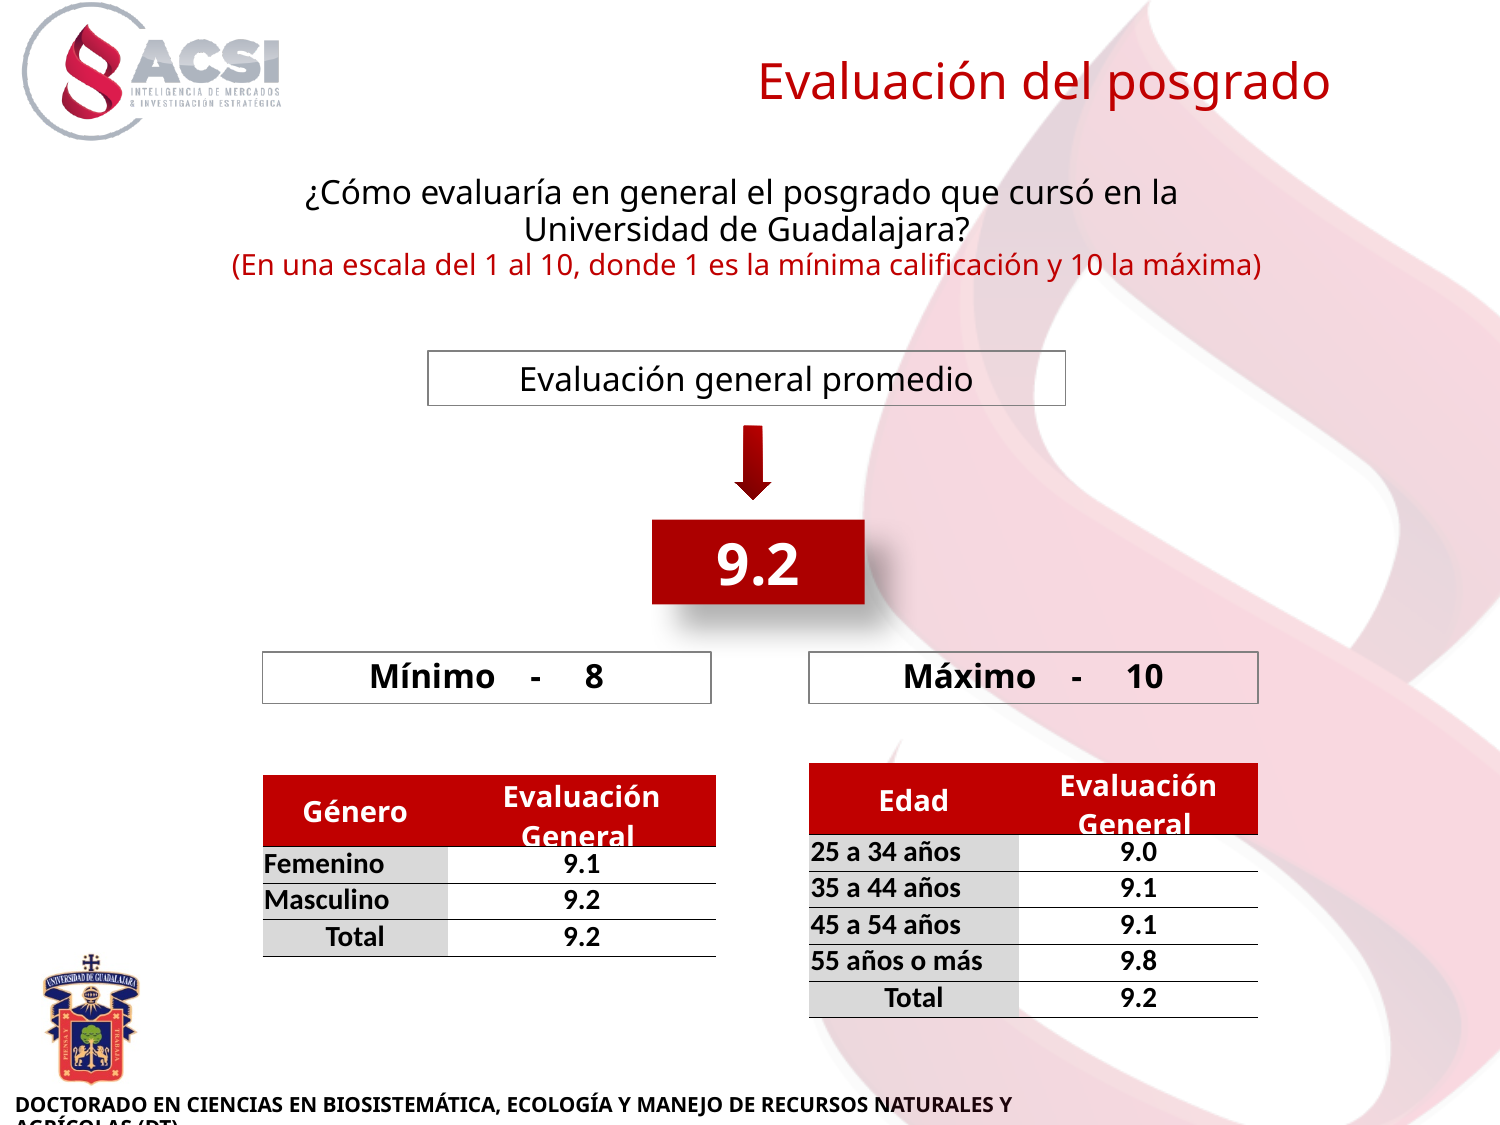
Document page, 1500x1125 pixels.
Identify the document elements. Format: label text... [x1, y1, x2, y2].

text_box Evaluación del posgrado [589, 42, 1500, 118]
table_cell 9.2 [448, 884, 716, 919]
picture [41, 952, 141, 1088]
table_cell 55 años o más [809, 945, 1019, 981]
text_box [734, 425, 772, 500]
table_header Evaluación General [1019, 763, 1258, 834]
picture [10, 0, 292, 159]
table_cell Total [809, 982, 1019, 1017]
text_box Máximo - 10 [809, 651, 1258, 704]
table_header Evaluación General [448, 775, 716, 846]
text_box Mínimo - 8 [262, 651, 711, 704]
table_header Edad [809, 763, 1019, 834]
text_box Evaluación general promedio [427, 350, 1066, 406]
text_box ¿Cómo evaluaría en general el posgrado que cursó en la Universidad de Guadalajara? (En una escala del 1 al 10, donde 1 es la mínima calificación y 10 la máxima) [11, 167, 1483, 290]
table_cell Masculino [263, 884, 448, 919]
table_cell 9.2 [1019, 982, 1258, 1017]
table_cell Femenino [263, 847, 448, 883]
table_cell 9.1 [448, 847, 716, 883]
table_cell 9.1 [1019, 872, 1258, 907]
table_cell 45 a 54 años [809, 908, 1019, 944]
table_header Género [263, 775, 448, 846]
table_cell 9.1 [1019, 908, 1258, 944]
table_cell 25 a 34 años [809, 835, 1019, 871]
table_cell Total [263, 920, 448, 956]
table_cell 9.0 [1019, 835, 1258, 871]
table_cell 9.2 [448, 920, 716, 956]
table_cell 9.8 [1019, 945, 1258, 981]
text_box 9.2 [652, 519, 865, 605]
table_cell 35 a 44 años [809, 872, 1019, 907]
